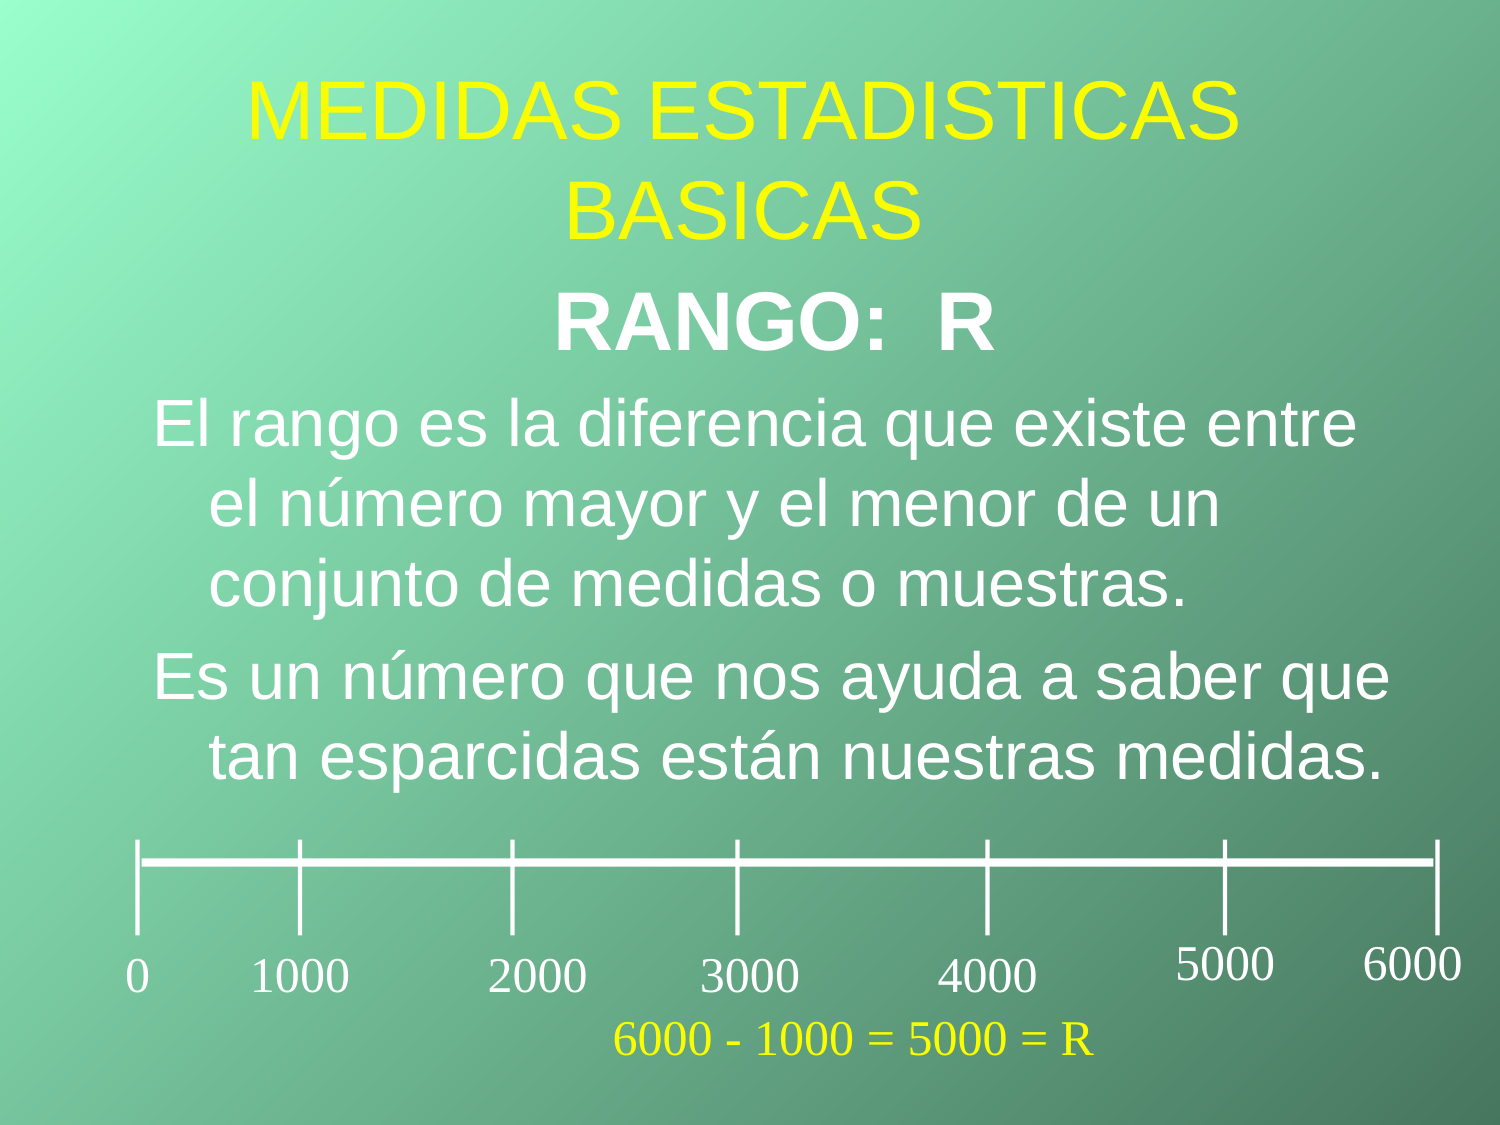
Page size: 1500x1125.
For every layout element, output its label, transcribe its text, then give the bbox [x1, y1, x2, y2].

text_box 2000 [472, 935, 603, 1010]
title MEDIDAS ESTADISTICAS BASICAS [74, 62, 1413, 251]
text_box 0 [110, 935, 165, 1010]
text_box 1000 [235, 935, 365, 1010]
text_box 3000 [685, 935, 815, 997]
text_box 4000 [922, 935, 1053, 997]
text_box 5000 [1160, 922, 1290, 998]
text_box 6000 - 1000 = 5000 = R [597, 997, 1109, 1073]
list RANGO: R El rango es la diferencia que existe entre el número mayor y el menor de un conjunto de medidas o muestras. Es un número que nos ayuda a saber que tan esparcidas están nuestras medidas. [137, 259, 1413, 935]
text_box 6000 [1347, 922, 1478, 998]
